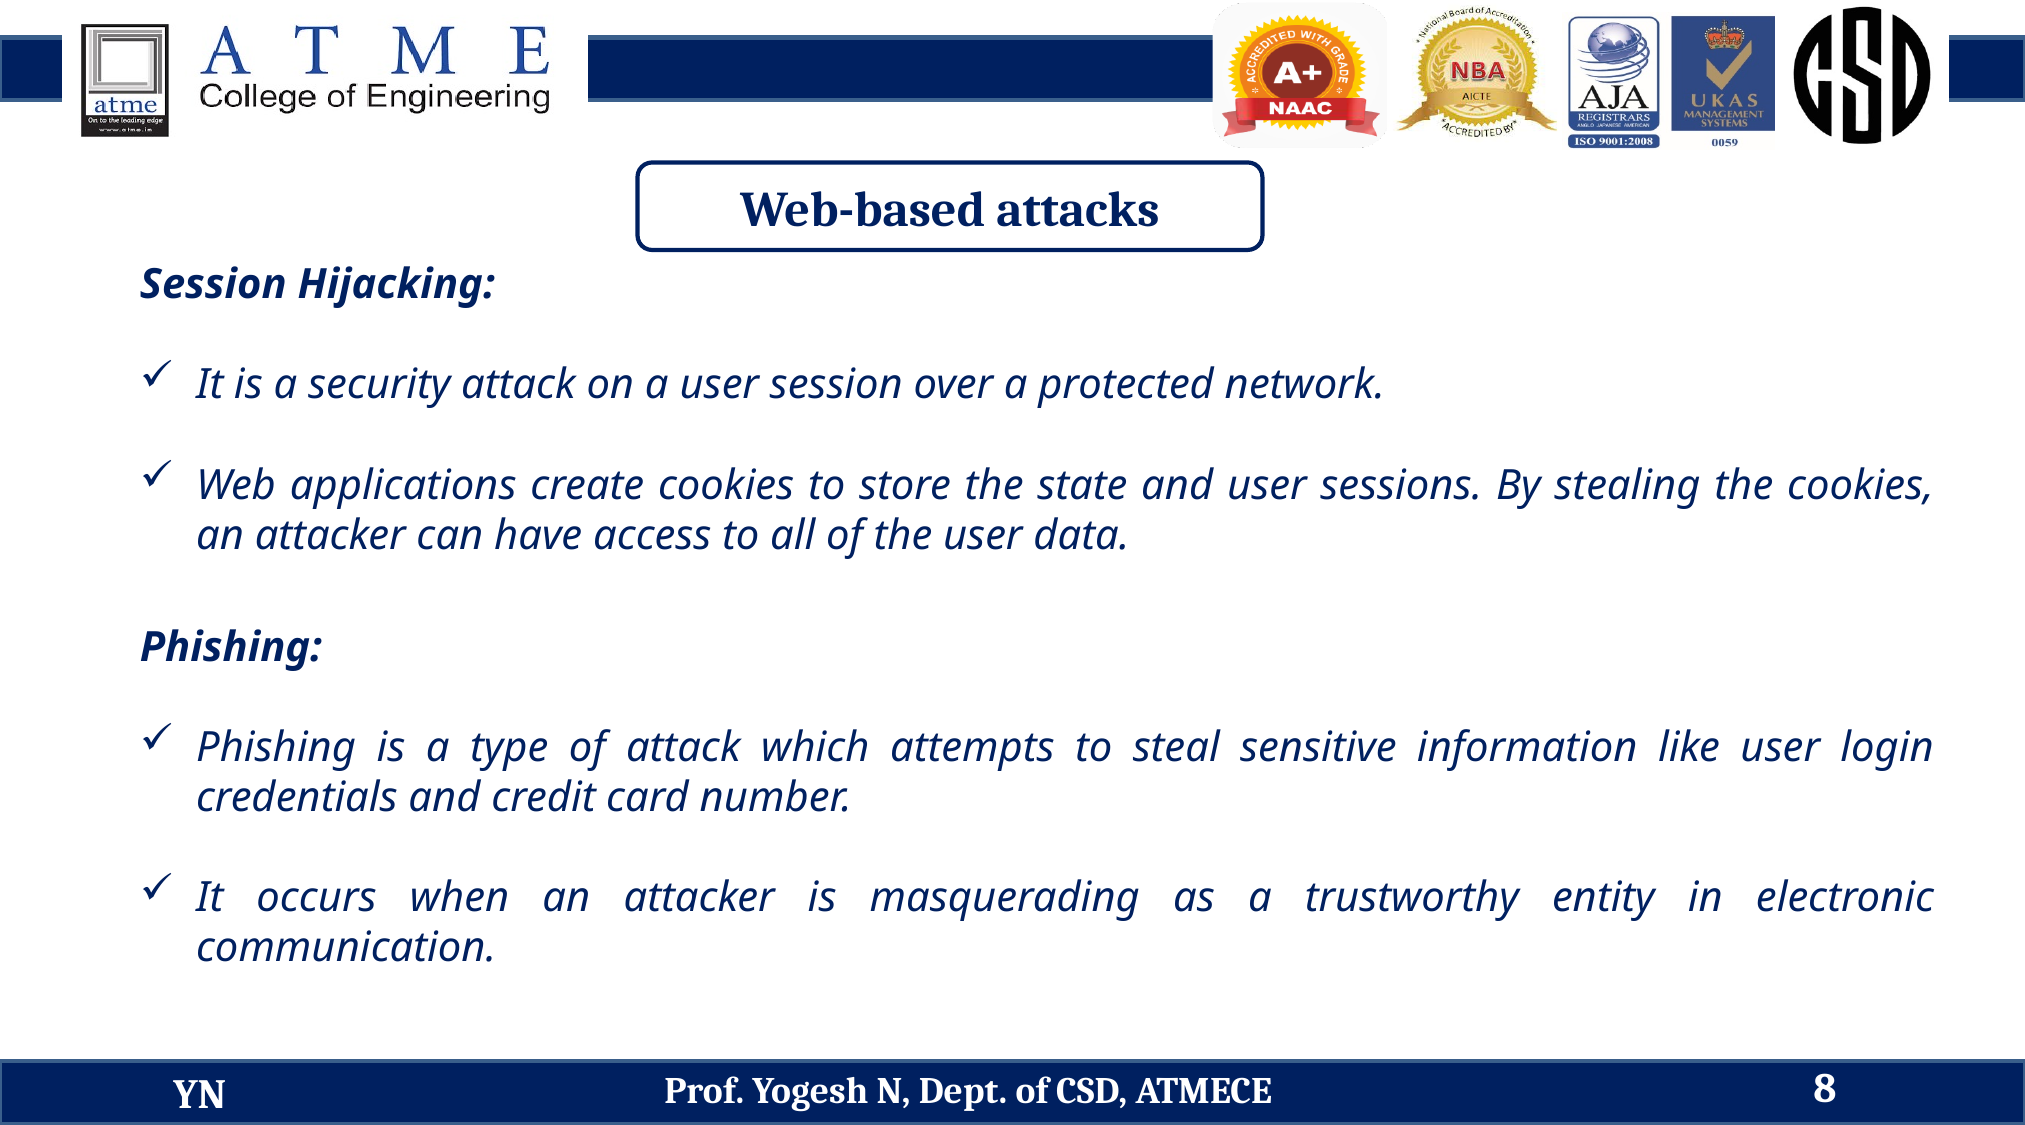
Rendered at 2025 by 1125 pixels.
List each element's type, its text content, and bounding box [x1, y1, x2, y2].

text_box Web-based attacks [635, 160, 1265, 249]
picture [1212, 0, 1949, 150]
text_box Session Hijacking: It is a security attack on a user session over a protected network. Web applications create cookies to store the state and user sessions. By stealing the cookies, an attacker can have access to all of the user data. [125, 249, 1950, 565]
text_box Phishing: Phishing is a type of attack which attempts to steal sensitive information like user login credentials and credit card number. It occurs when an attacker is masquerading as a trustworthy entity in electronic communication. [125, 612, 1950, 978]
text_box 8 [1625, 1053, 2025, 1119]
picture [62, 0, 588, 157]
text_box Prof. Yogesh N, Dept. of CSD, ATMECE [562, 1058, 1375, 1119]
text_box YN [0, 1059, 400, 1125]
